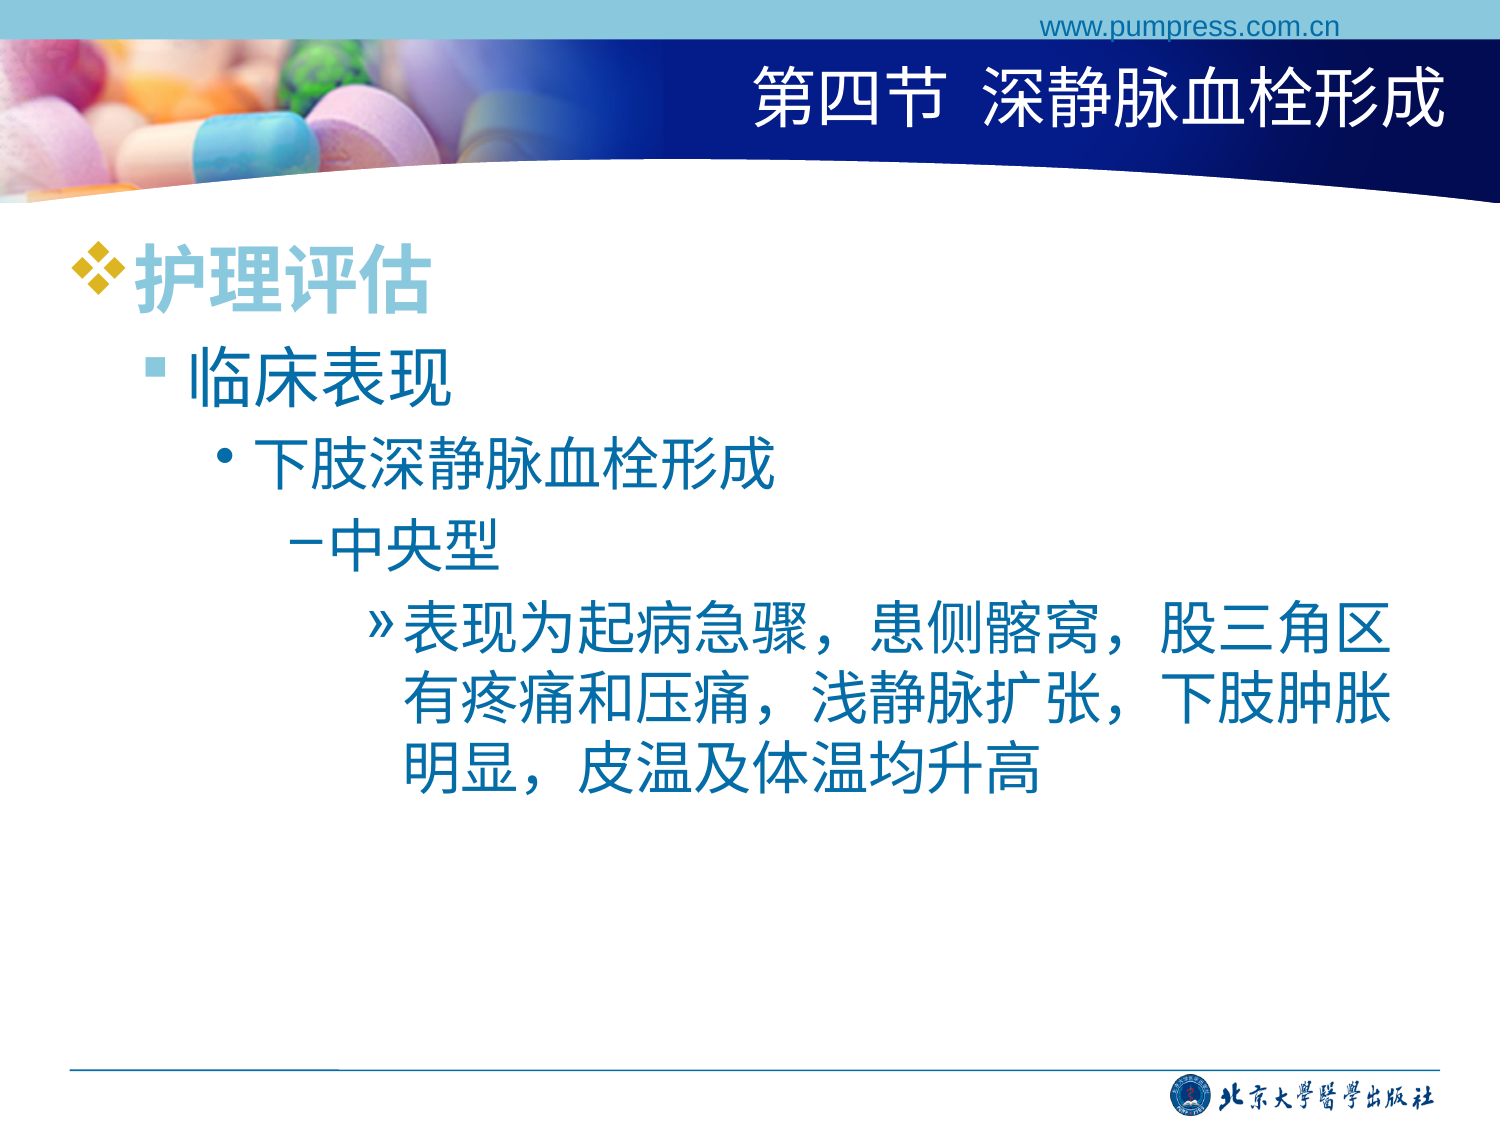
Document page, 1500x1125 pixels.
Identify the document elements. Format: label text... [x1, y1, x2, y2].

picture [0, 40, 1500, 203]
title 第四节 深静脉血栓形成 [137, 49, 1463, 143]
slide_number www.pumpress.com.cn [1025, 0, 1463, 38]
picture [1170, 1074, 1436, 1118]
list 护理评估 临床表现 下肢深静脉血栓形成 中央型 表现为起病急骤，患侧髂窝，股三角区有疼痛和压痛，浅静脉扩张，下肢肿胀明显，皮温及体温均升高 [49, 224, 1463, 1026]
